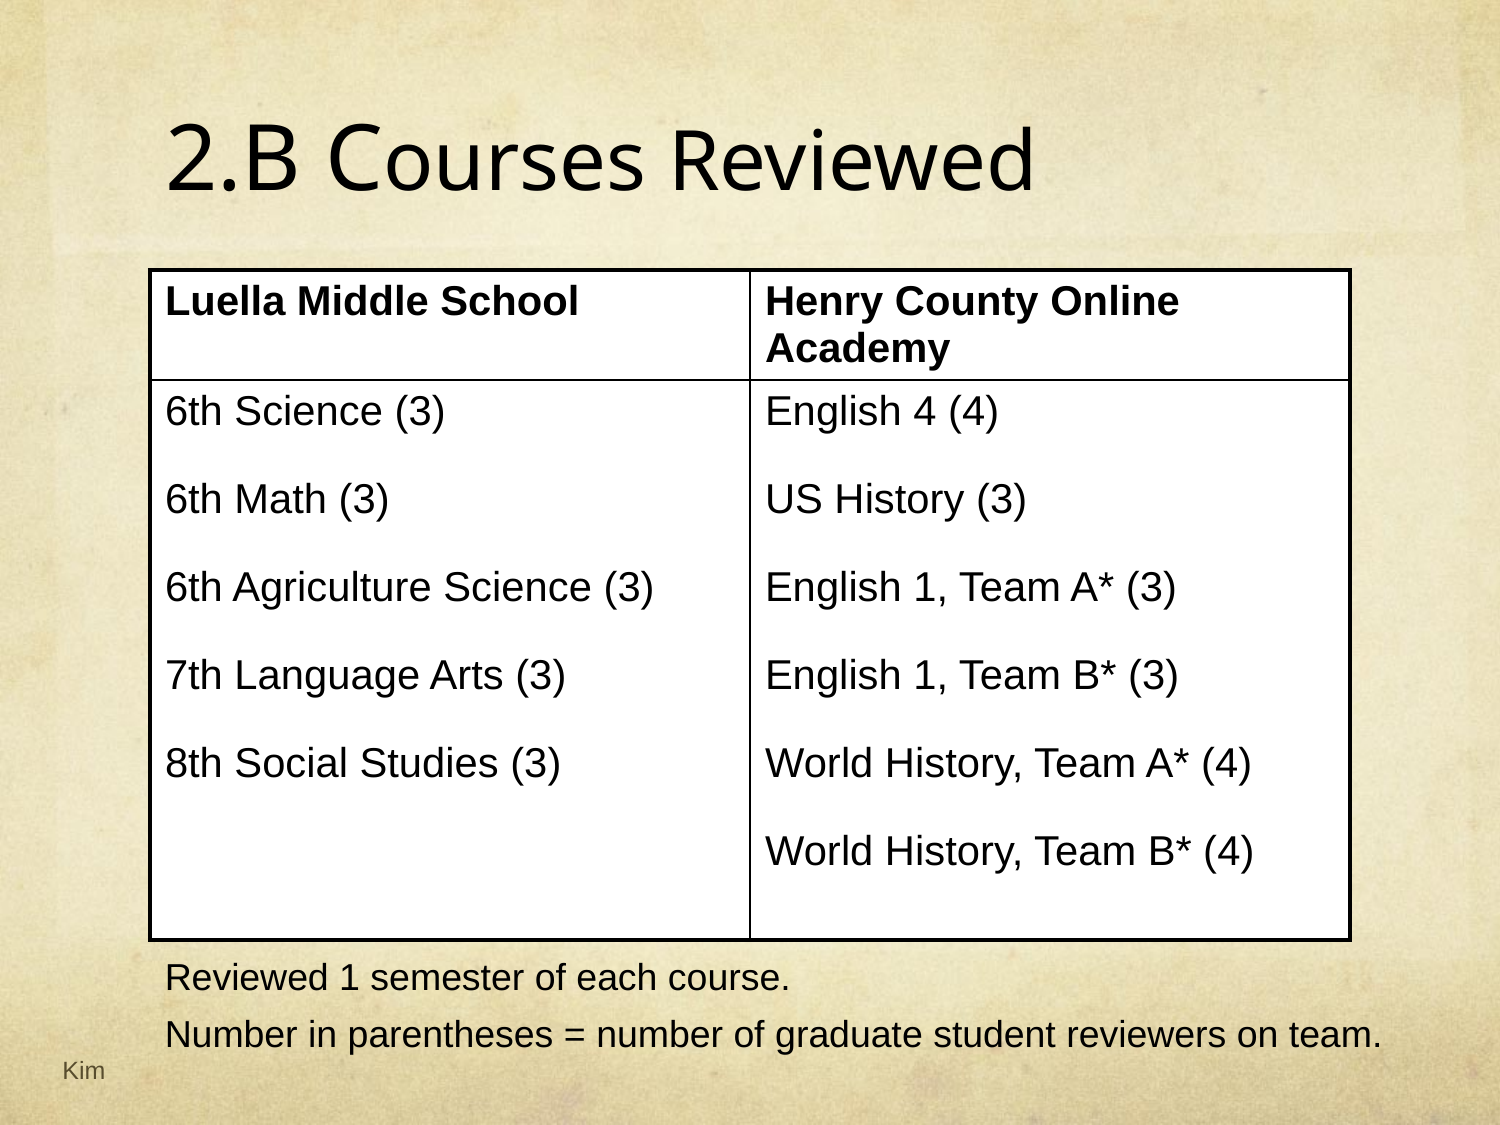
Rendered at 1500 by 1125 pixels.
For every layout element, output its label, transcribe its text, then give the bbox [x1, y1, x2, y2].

table_header Luella Middle School [152, 272, 749, 379]
table_cell English 4 (4) US History (3) English 1, Team A* (3) English 1, Team B* (3) World History, Team A* (4) World History, Team B* (4) [751, 381, 1348, 938]
title 2.B Courses Reviewed [149, 82, 1350, 226]
text_box Kim [47, 1046, 459, 1092]
table_cell 6th Science (3) 6th Math (3) 6th Agriculture Science (3) 7th Language Arts (3) 8th Social Studies (3) [152, 381, 749, 938]
table_header Henry County Online Academy [751, 272, 1348, 379]
text_box Reviewed 1 semester of each course. Number in parentheses = number of graduate student reviewers on team. [150, 945, 1440, 1063]
picture [0, 0, 1500, 1125]
